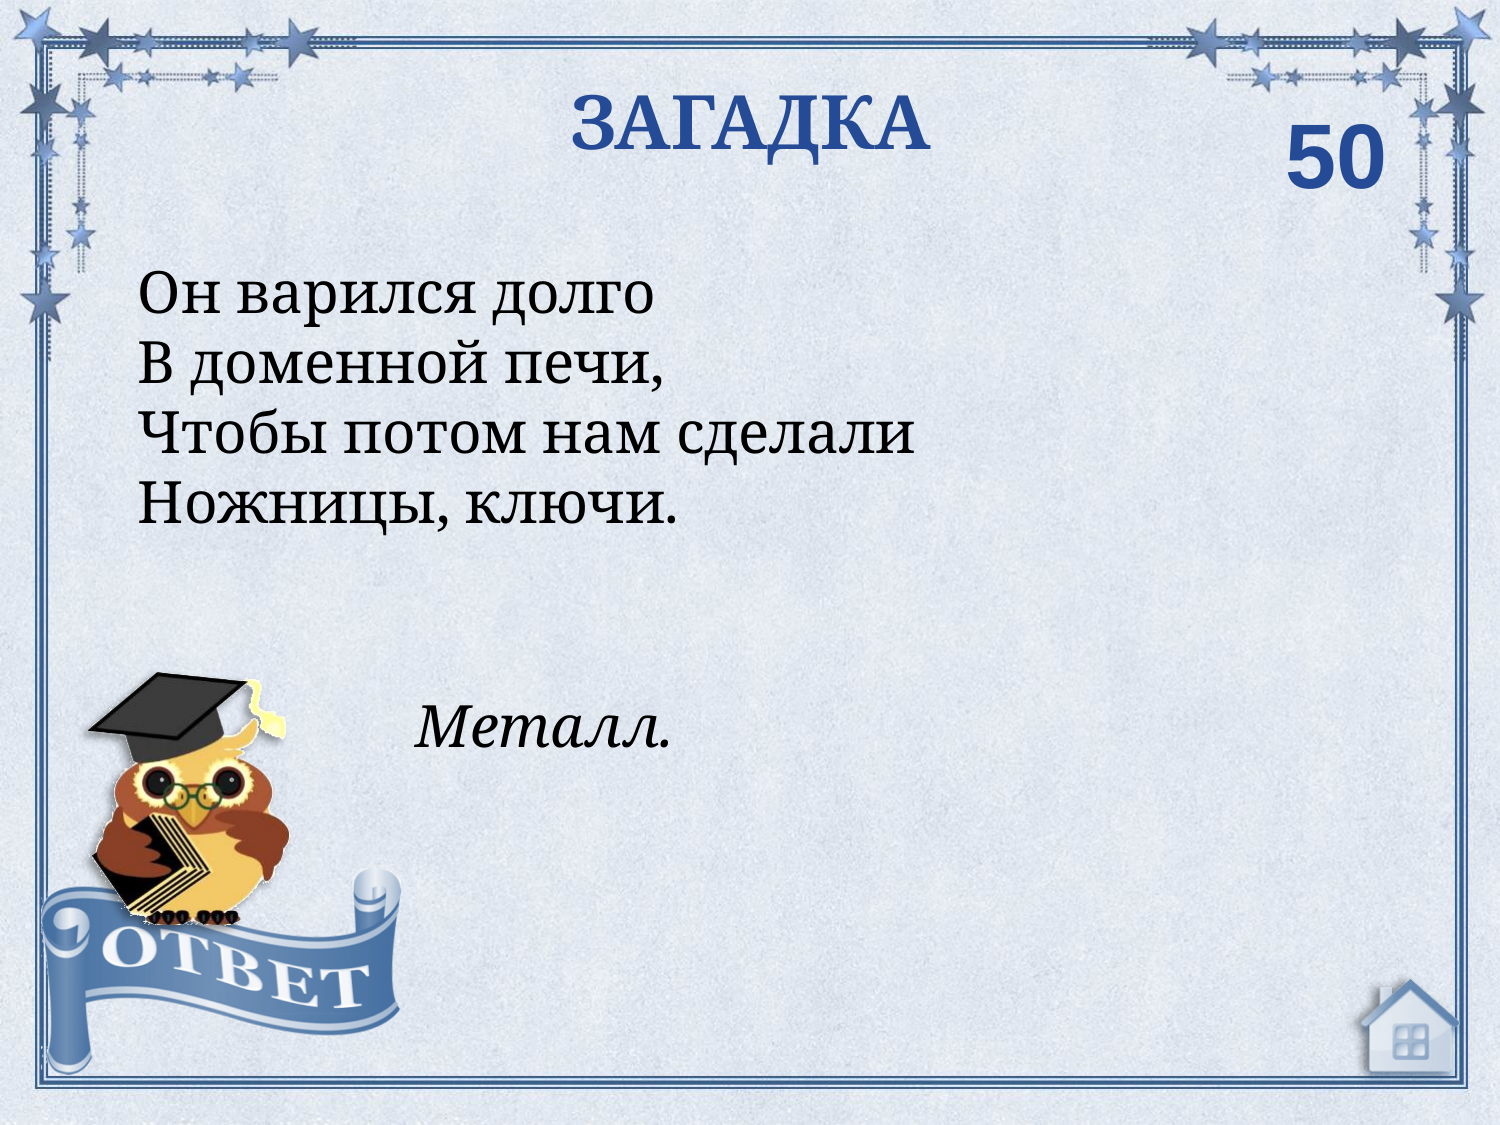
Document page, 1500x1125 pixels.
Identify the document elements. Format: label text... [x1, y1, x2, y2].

text_box Металл. [400, 681, 1435, 766]
text_box 50 [1266, 89, 1407, 215]
text_box Он варился долго В доменной печи, Чтобы потом нам сделали Ножницы, ключи. [123, 247, 1378, 543]
text_box ЗАГАДКА [301, 66, 1200, 172]
picture [0, 0, 1500, 1125]
